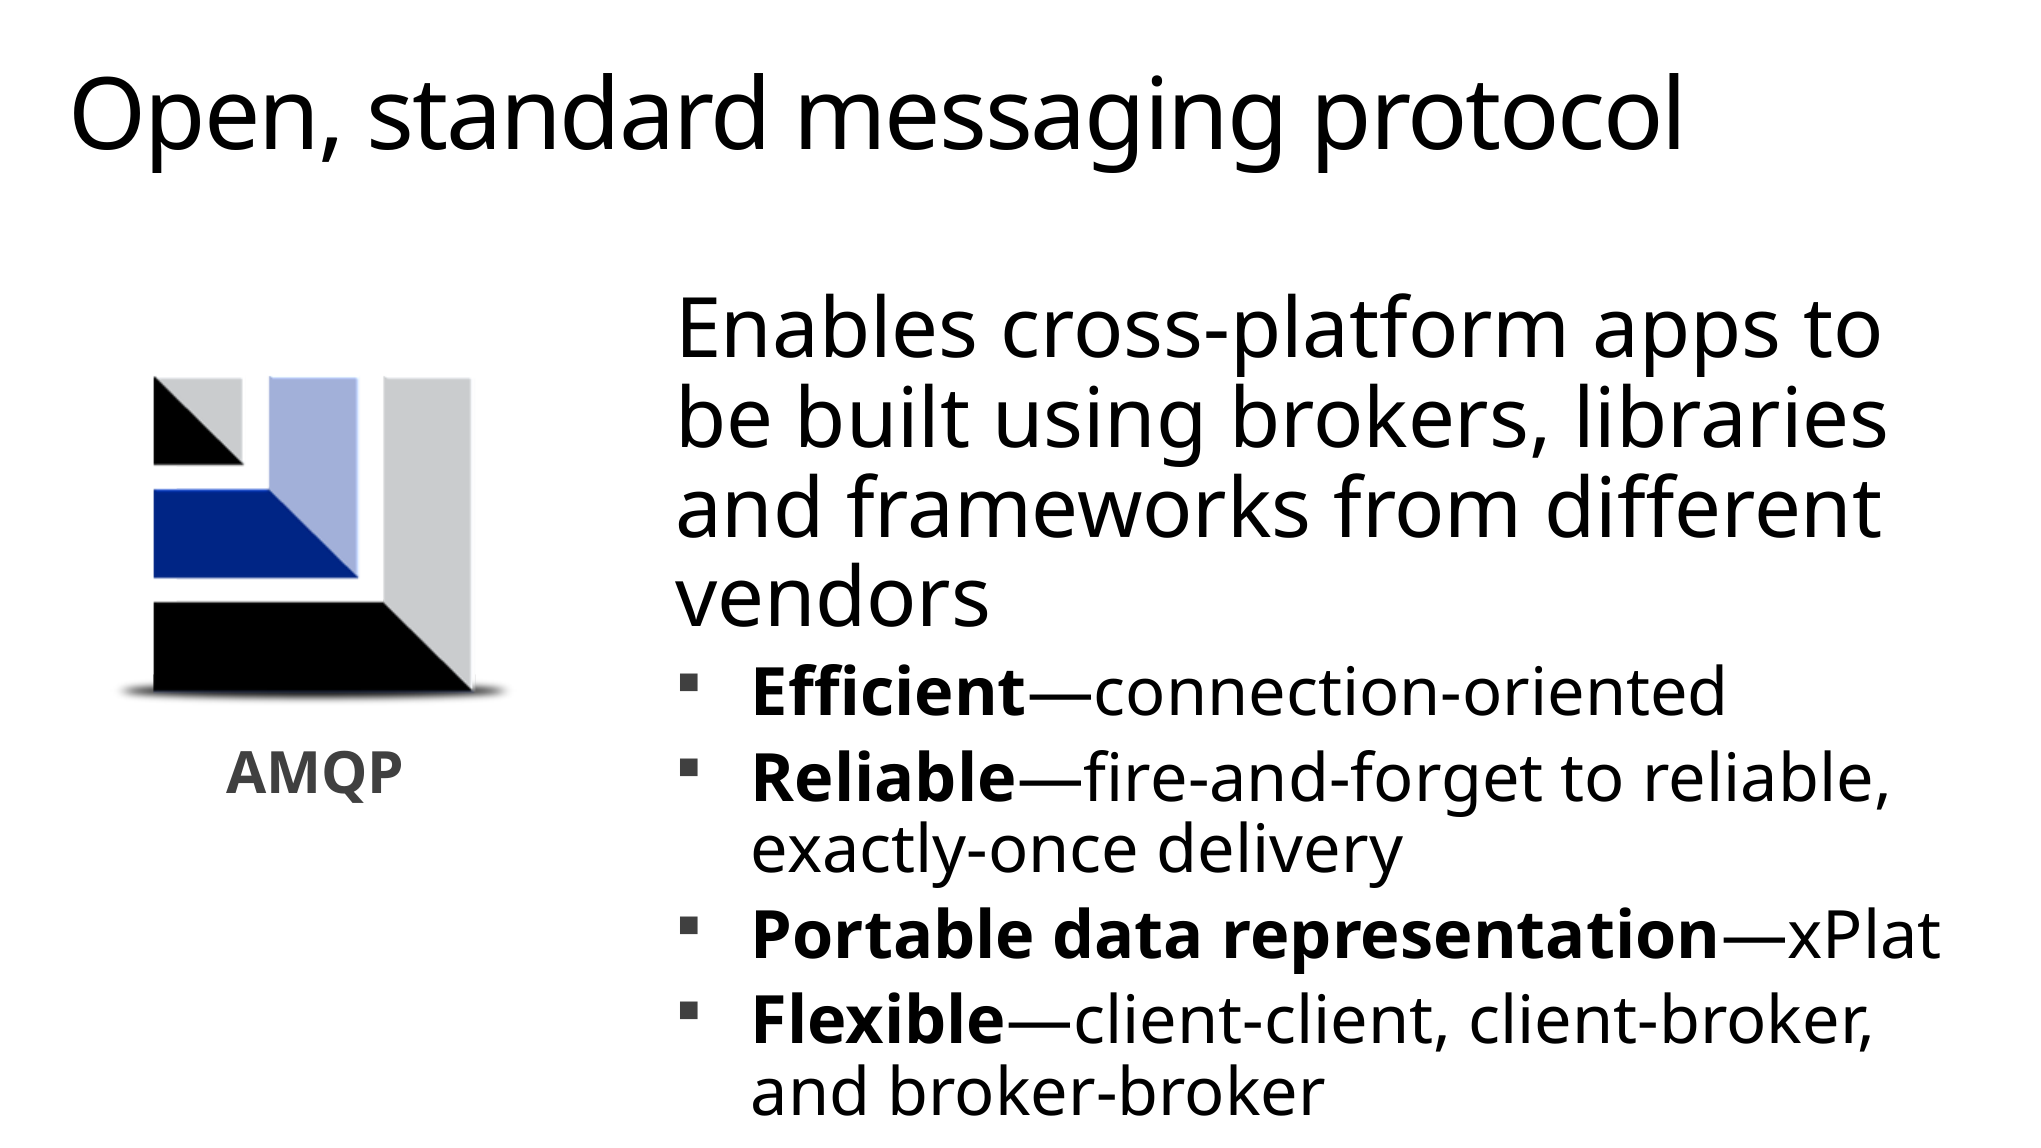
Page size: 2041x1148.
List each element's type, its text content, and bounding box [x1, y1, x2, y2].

picture [101, 358, 551, 732]
list Enables cross-platform apps to be built using brokers, libraries and frameworks from different vendors Efficient—connection-oriented Reliable—fire-and-forget to reliable, exactly-once delivery Portable data representation—xPlat Flexible—client-client, client-broker, and broker-broker [645, 261, 1996, 1012]
text_box AMQP [211, 732, 433, 813]
title Open, standard messaging protocol [45, 48, 1996, 199]
